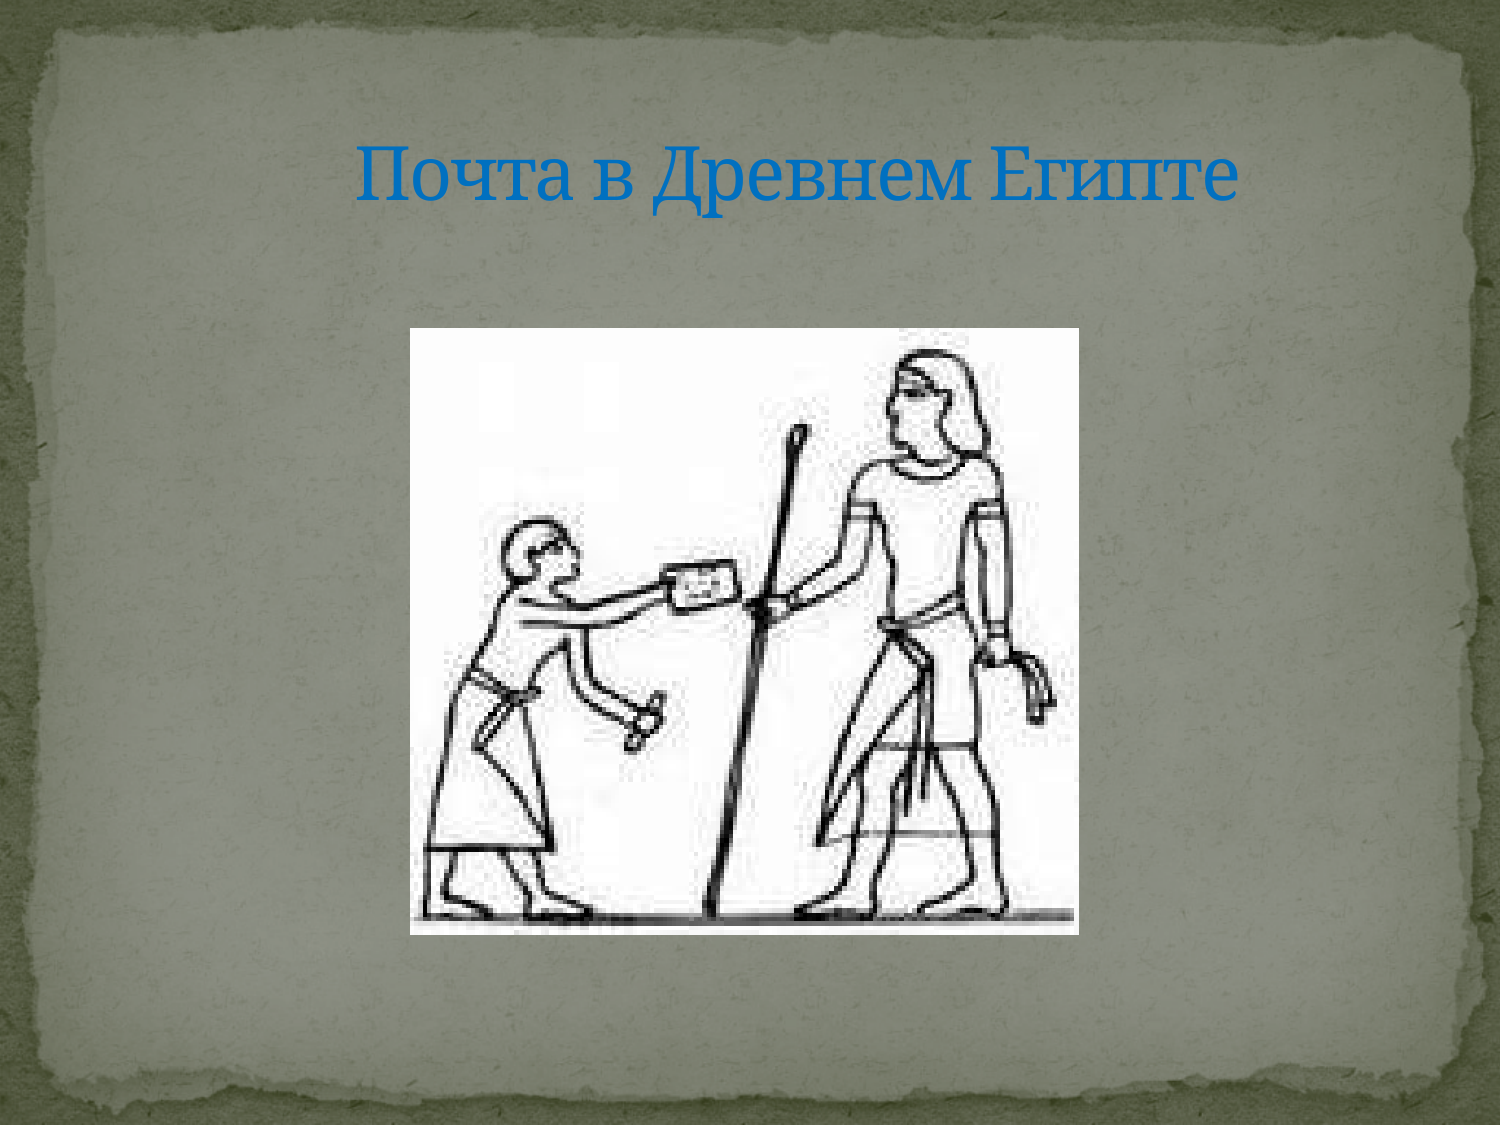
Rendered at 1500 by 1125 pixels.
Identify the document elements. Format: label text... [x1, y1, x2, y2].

title Почта в Древнем Египте [339, 24, 1425, 223]
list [413, 330, 1078, 934]
